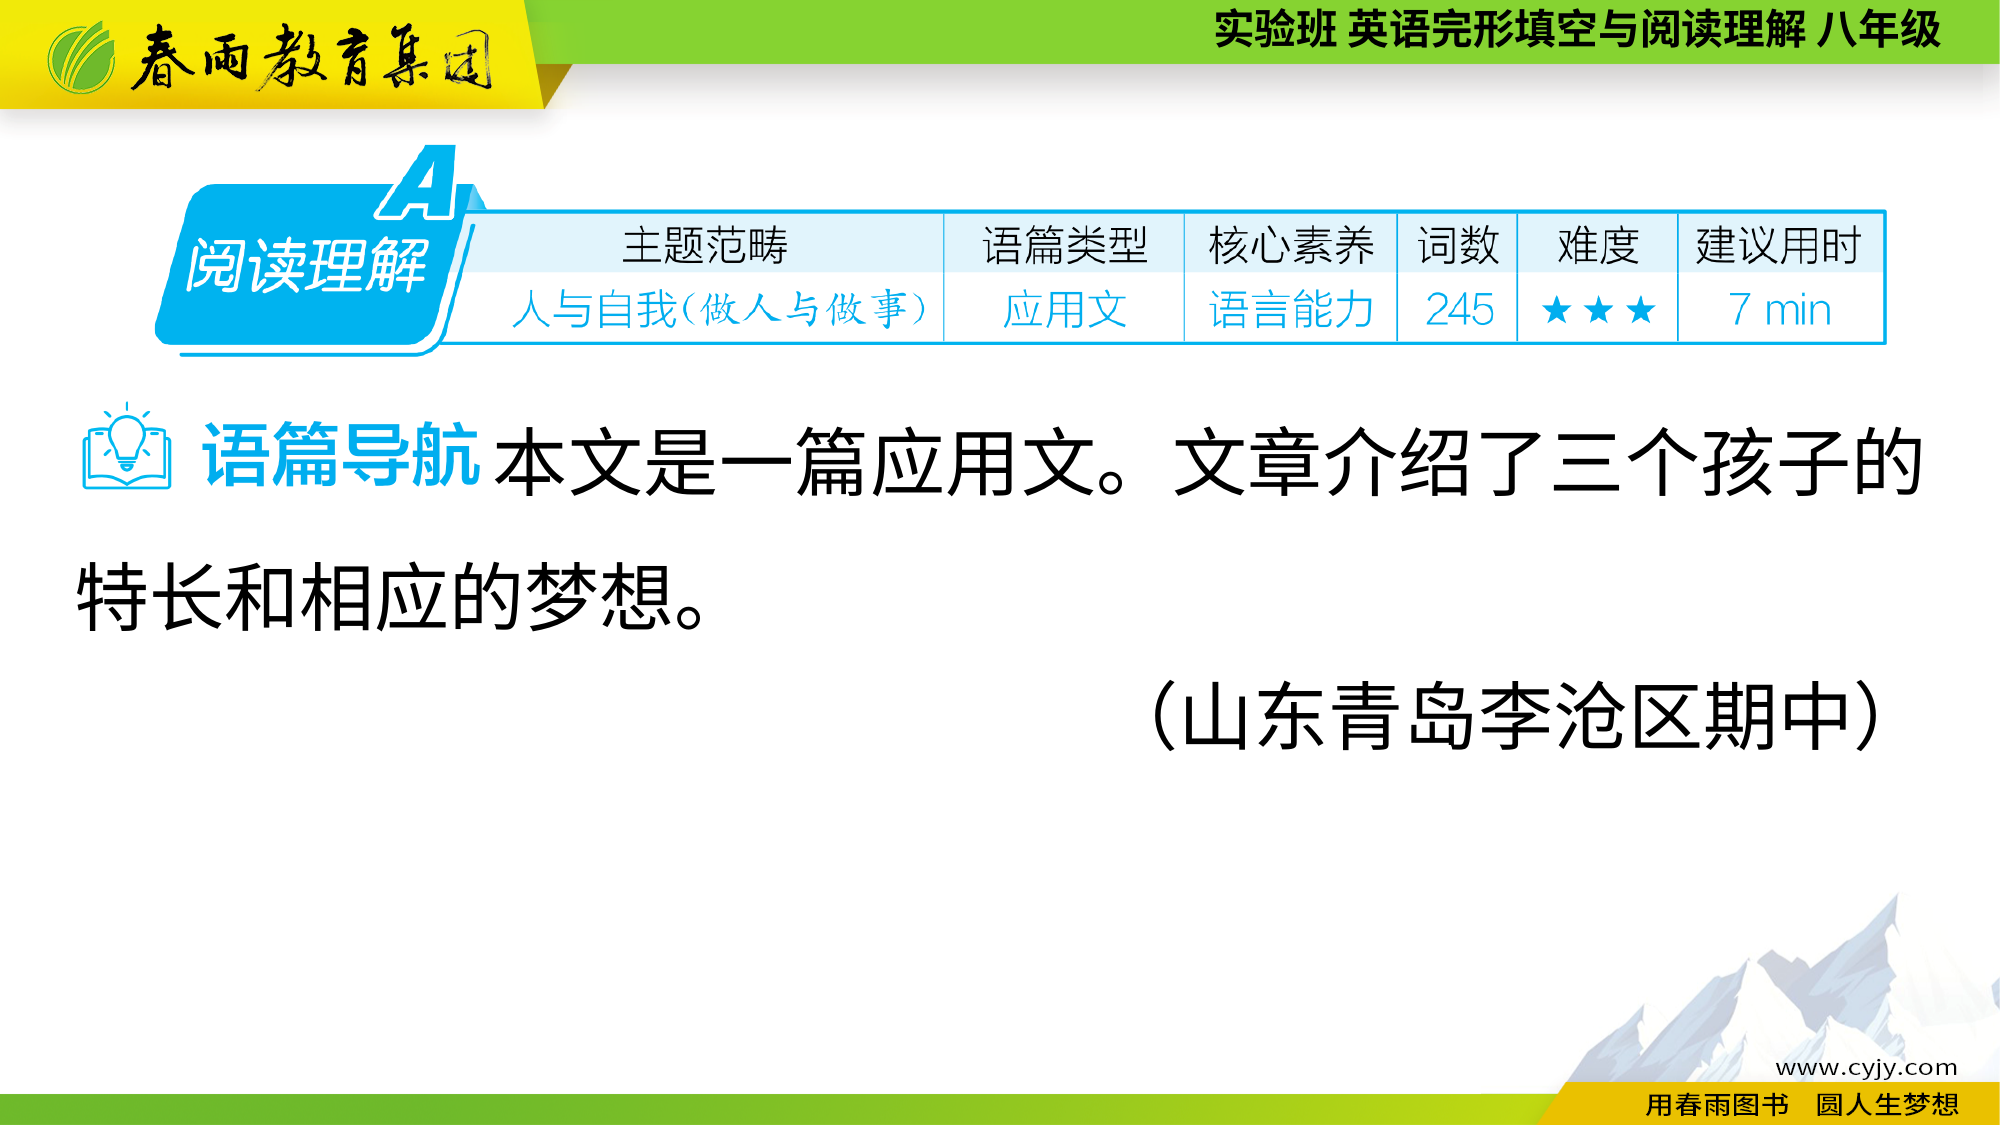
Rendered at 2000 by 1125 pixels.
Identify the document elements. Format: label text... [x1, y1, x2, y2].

text_box 本文是一篇应用文。文章介绍了三个孩子的特长和相应的梦想。 [59, 362, 1944, 648]
list （山东青岛李沧区期中） [59, 648, 1944, 752]
picture [0, 0, 2000, 1125]
